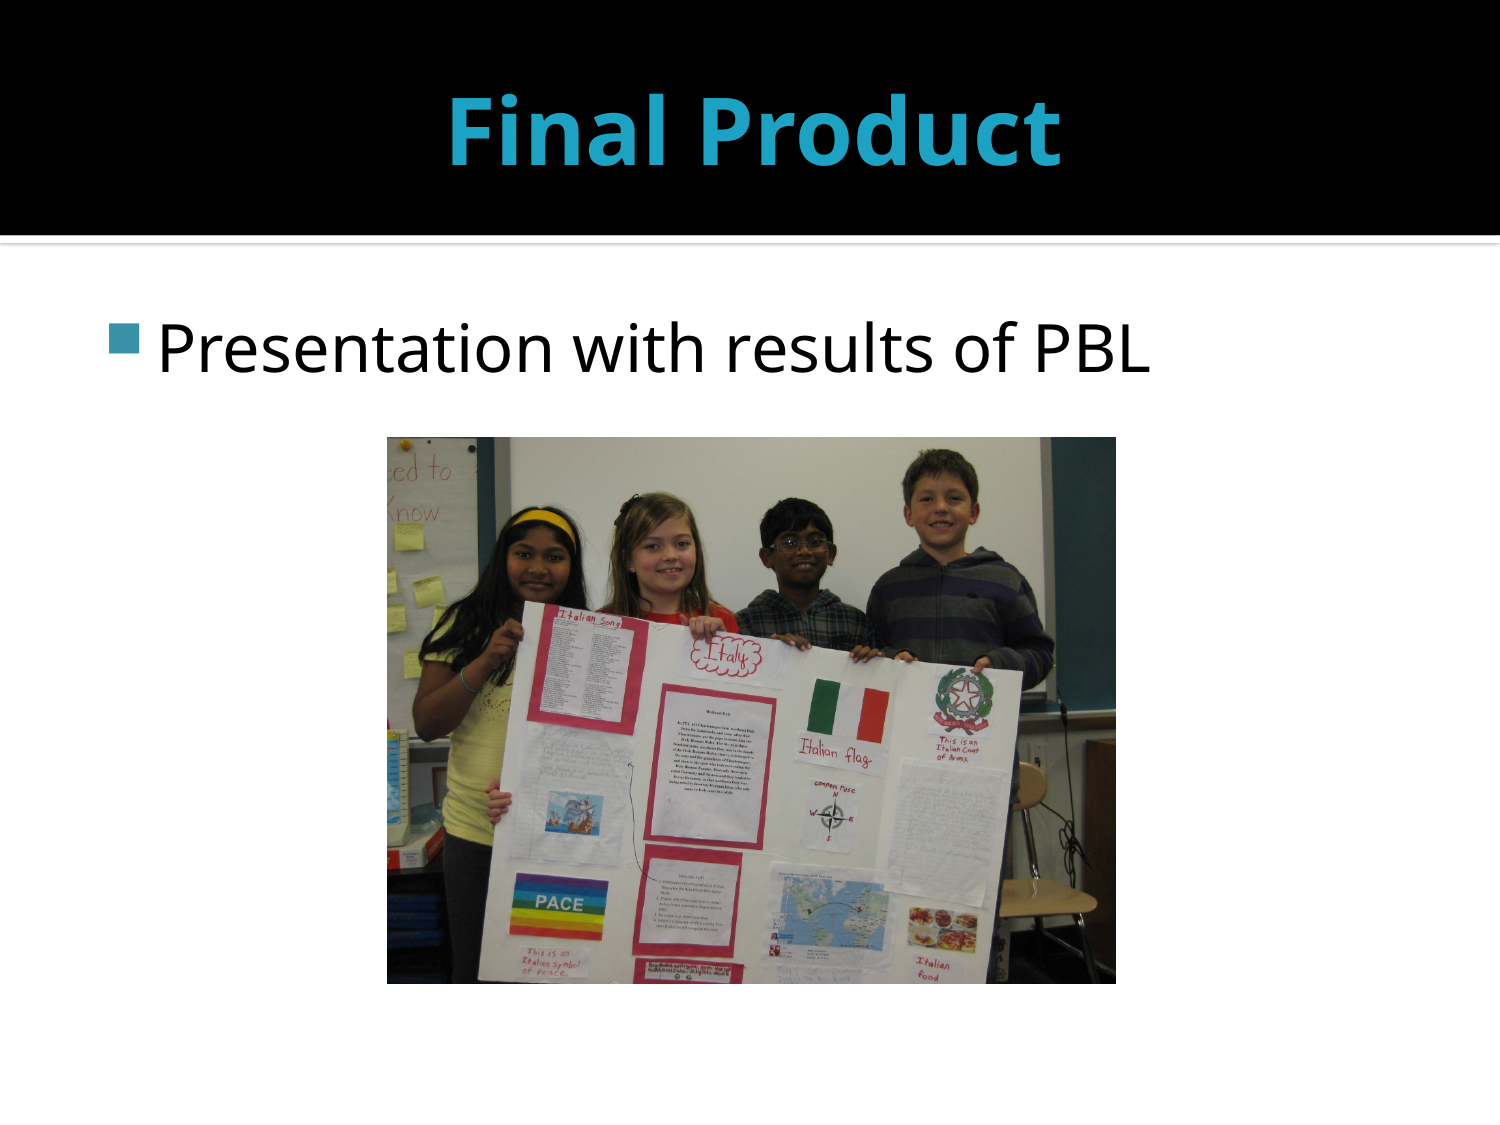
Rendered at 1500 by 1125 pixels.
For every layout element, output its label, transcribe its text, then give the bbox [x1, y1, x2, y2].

title Final Product [75, 25, 1425, 231]
list Presentation with results of PBL [75, 291, 1425, 1050]
picture [387, 437, 1116, 984]
